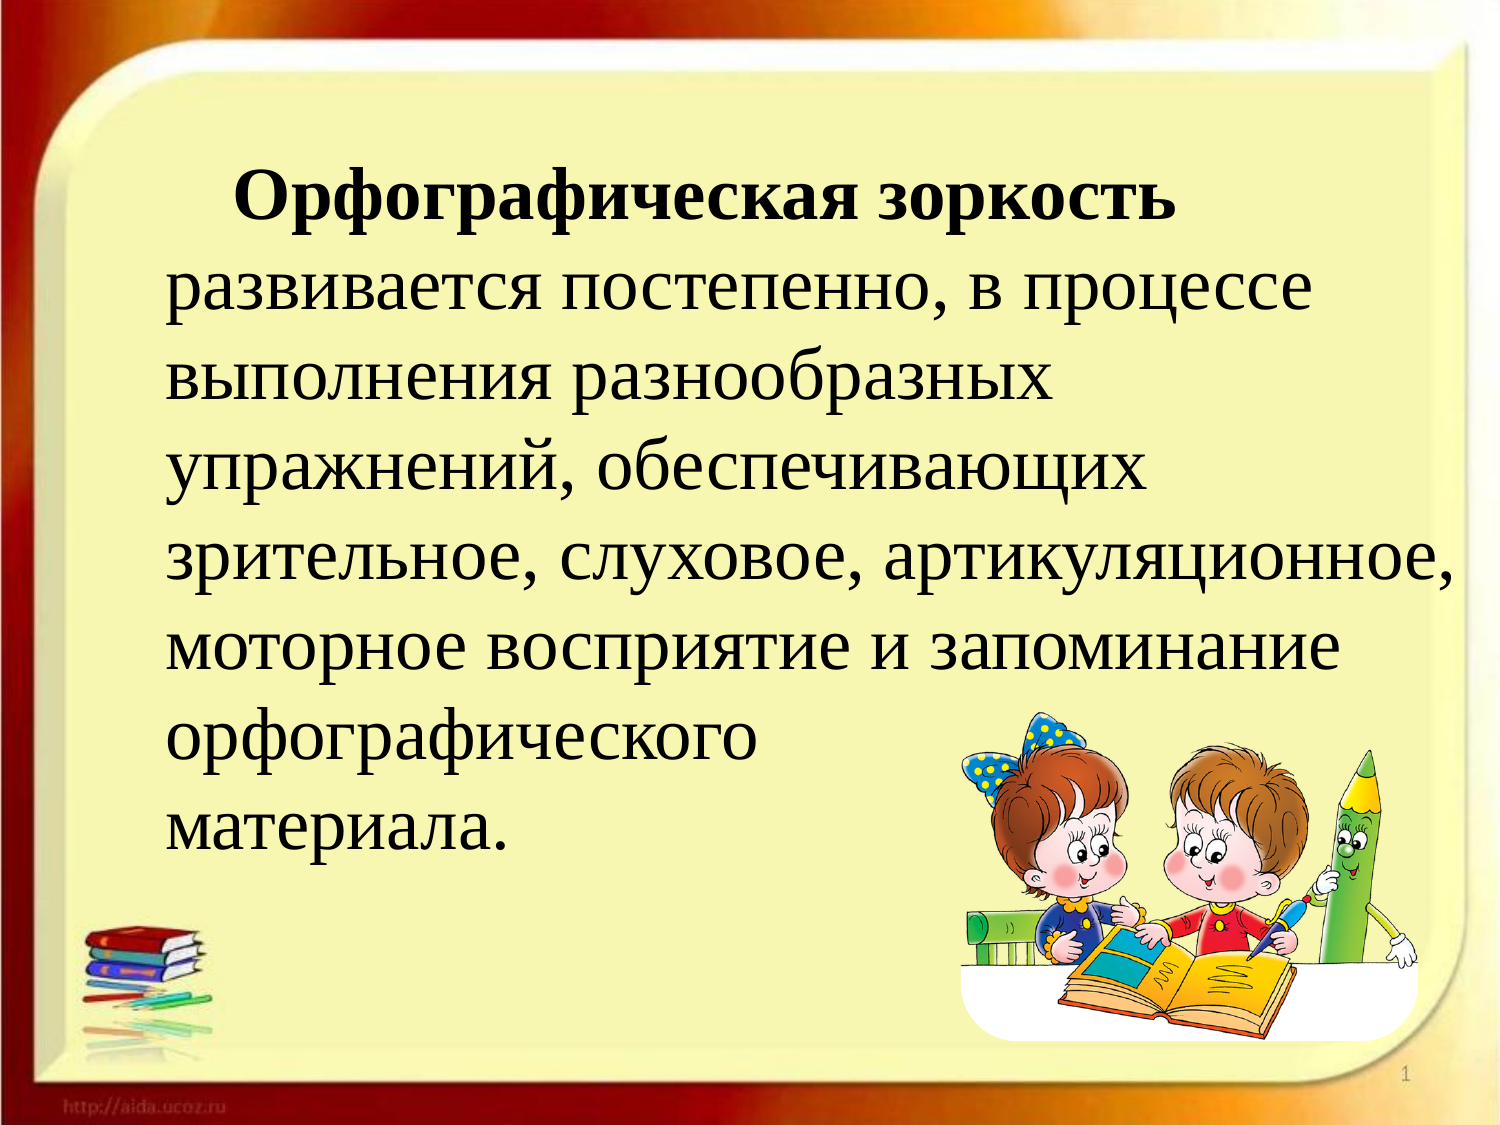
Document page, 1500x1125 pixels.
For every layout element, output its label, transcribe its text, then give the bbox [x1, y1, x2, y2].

title Орфографическая зоркость развивается постепенно, в процессе выполнения разнообразных упражнений, обеспечивающих зрительное, слуховое, артикуляционное, моторное восприятие и запоминание орфографического материала. [149, 93, 1500, 376]
picture [0, 0, 1500, 1125]
